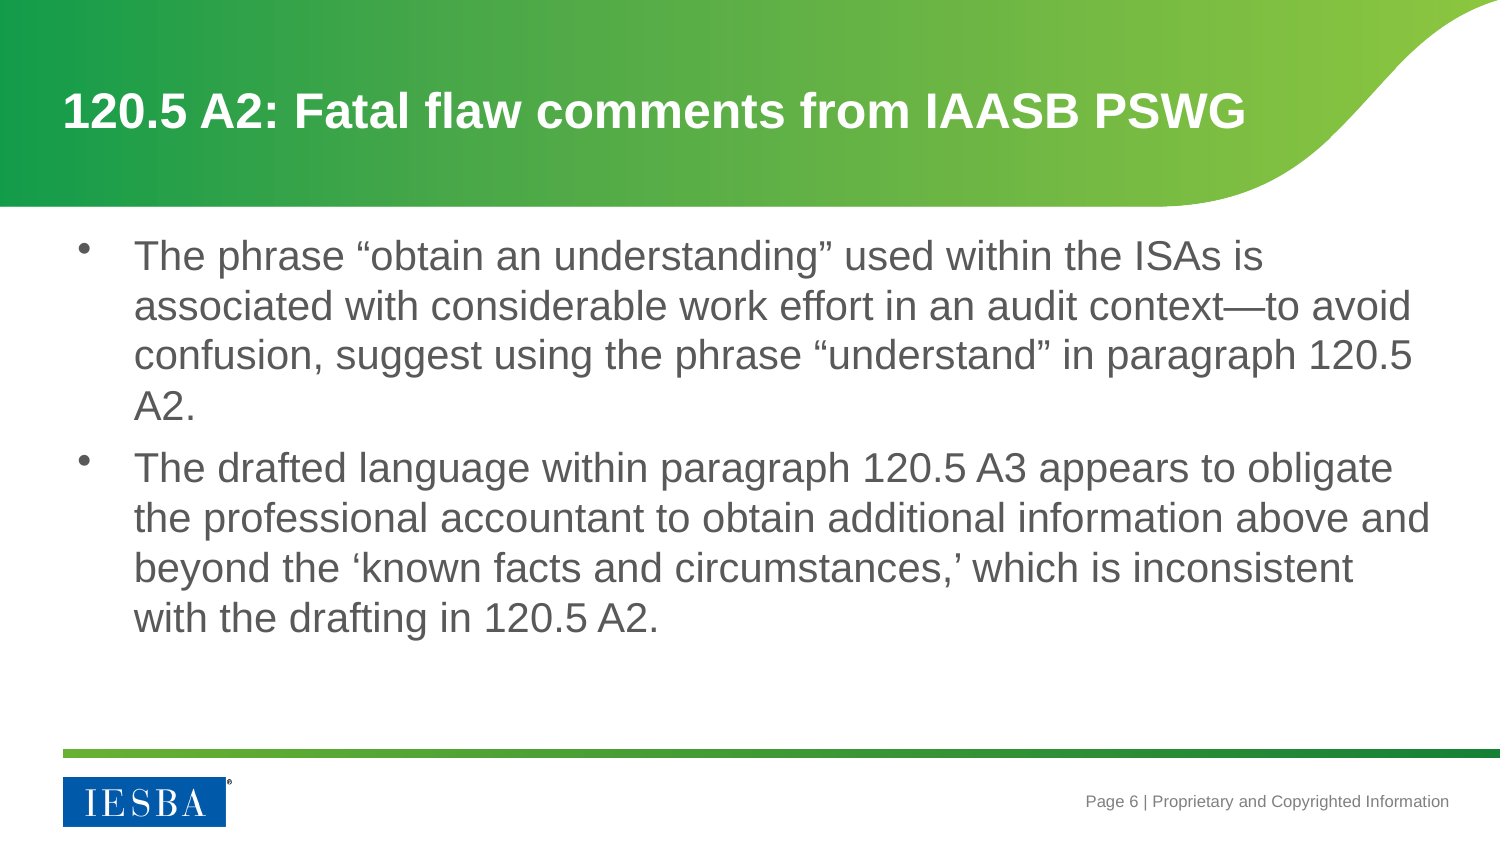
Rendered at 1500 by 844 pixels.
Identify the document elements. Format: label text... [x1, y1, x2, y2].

list The phrase “obtain an understanding” used within the ISAs is associated with considerable work effort in an audit context—to avoid confusion, suggest using the phrase “understand” in paragraph 120.5 A2. The drafted language within paragraph 120.5 A3 appears to obligate the professional accountant to obtain additional information above and beyond the ‘known facts and circumstances,’ which is inconsistent with the drafting in 120.5 A2. [62, 220, 1450, 724]
title 120.5 A2: Fatal flaw comments from IAASB PSWG [62, 75, 1300, 142]
picture [0, 0, 1500, 207]
picture [63, 777, 232, 827]
